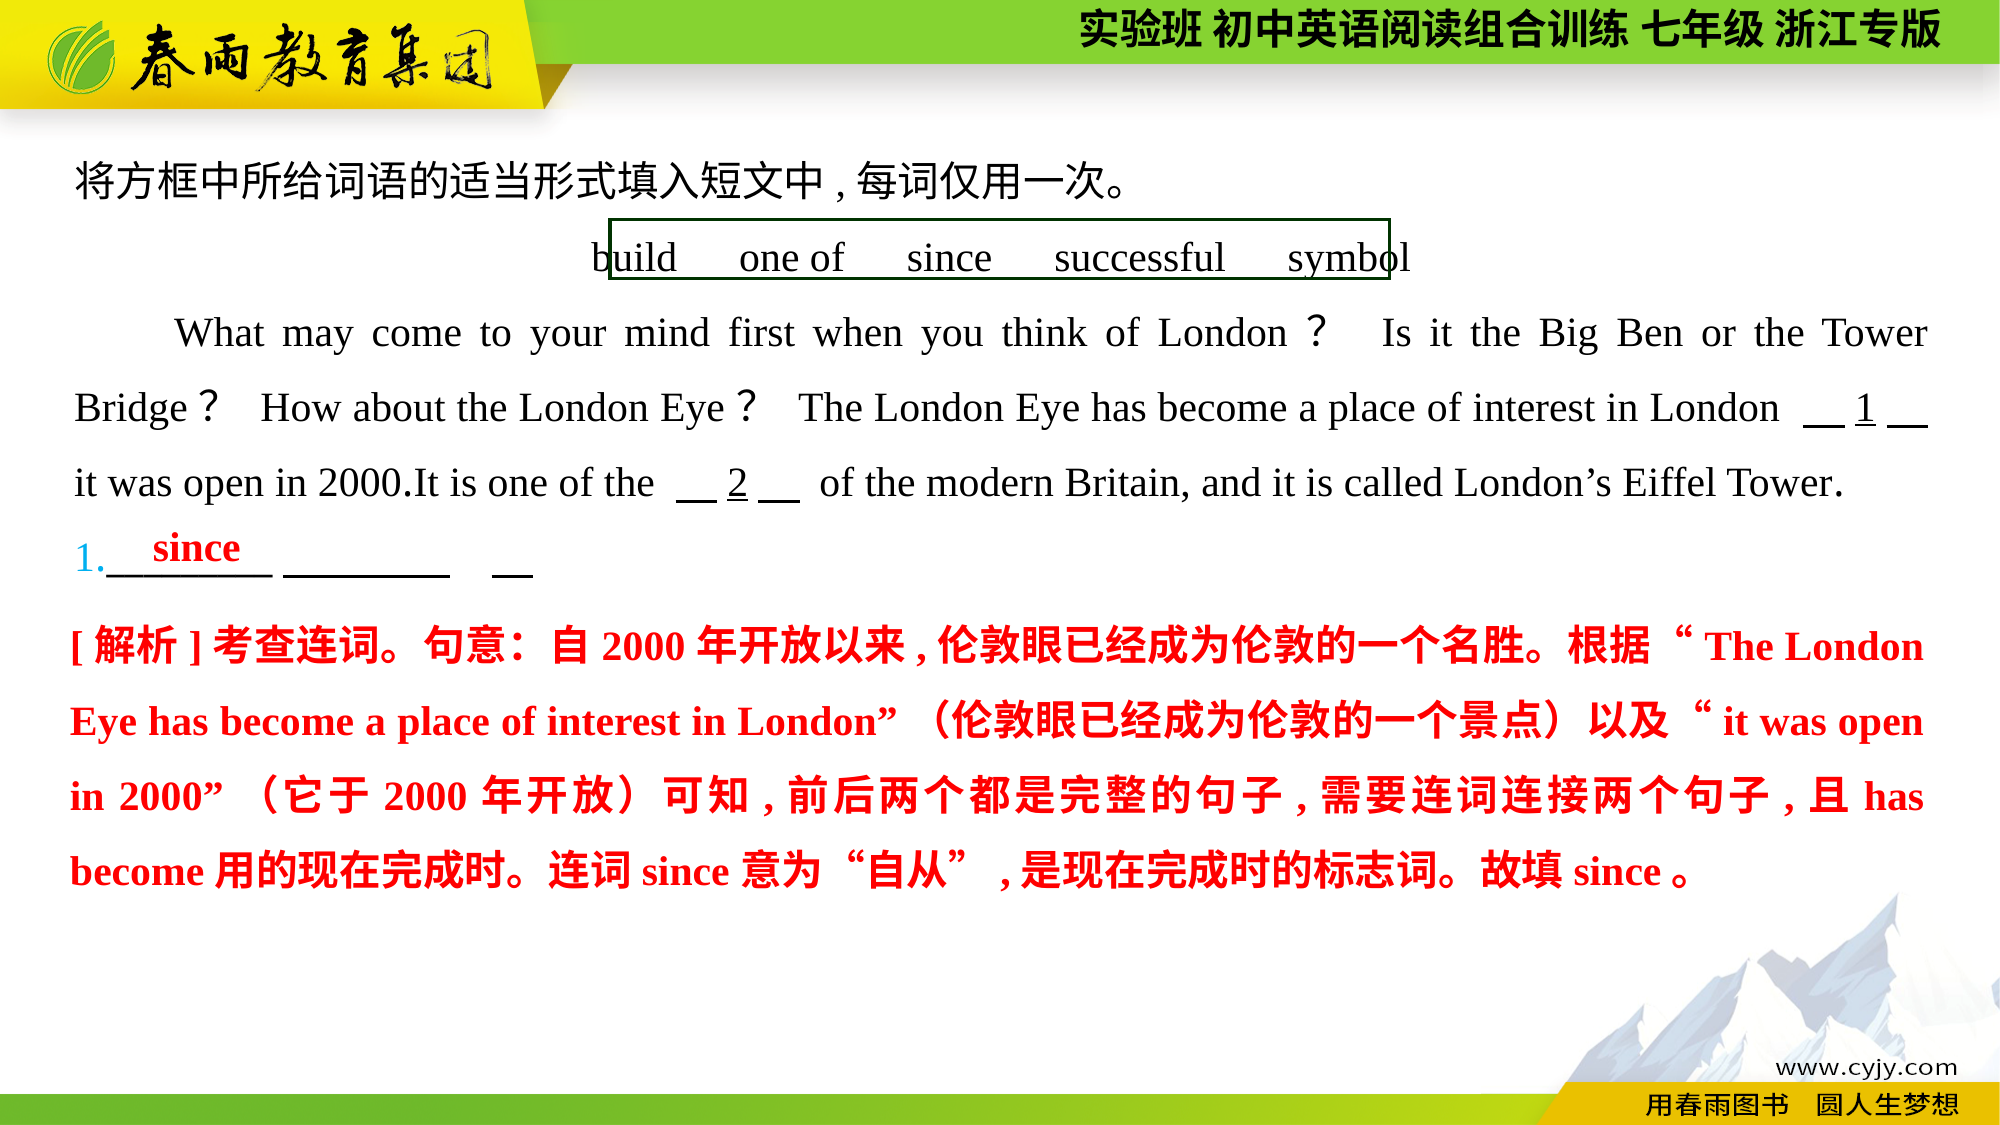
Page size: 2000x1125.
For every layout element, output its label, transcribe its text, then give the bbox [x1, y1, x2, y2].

text_box [解析]考查连词。句意：自2000年开放以来,伦敦眼已经成为伦敦的一个名胜。根据“The London Eye has become a place of interest in London”（伦敦眼已经成为伦敦的一个景点）以及“it was open in 2000”（它于2000年开放）可知,前后两个都是完整的句子,需要连词连接两个句子,且has become用的现在完成时。连词since意为“自从”,是现在完成时的标志词。故填since。 [54, 586, 1940, 902]
list 将方框中所给词语的适当形式填入短文中,每词仅用一次。 build one of since successful symbol What may come to your mind first when you think of London？ Is it the Big Ben or the Tower Bridge？ How about the London Eye？ The London Eye has become a place of interest in London 1 it was open in 2000.It is one of the 2 of the modern Britain, and it is called London’s Eiffel Tower. 1._________ [59, 122, 1944, 583]
text_box since [138, 512, 256, 578]
picture [0, 0, 2000, 1125]
text_box [610, 219, 1390, 279]
